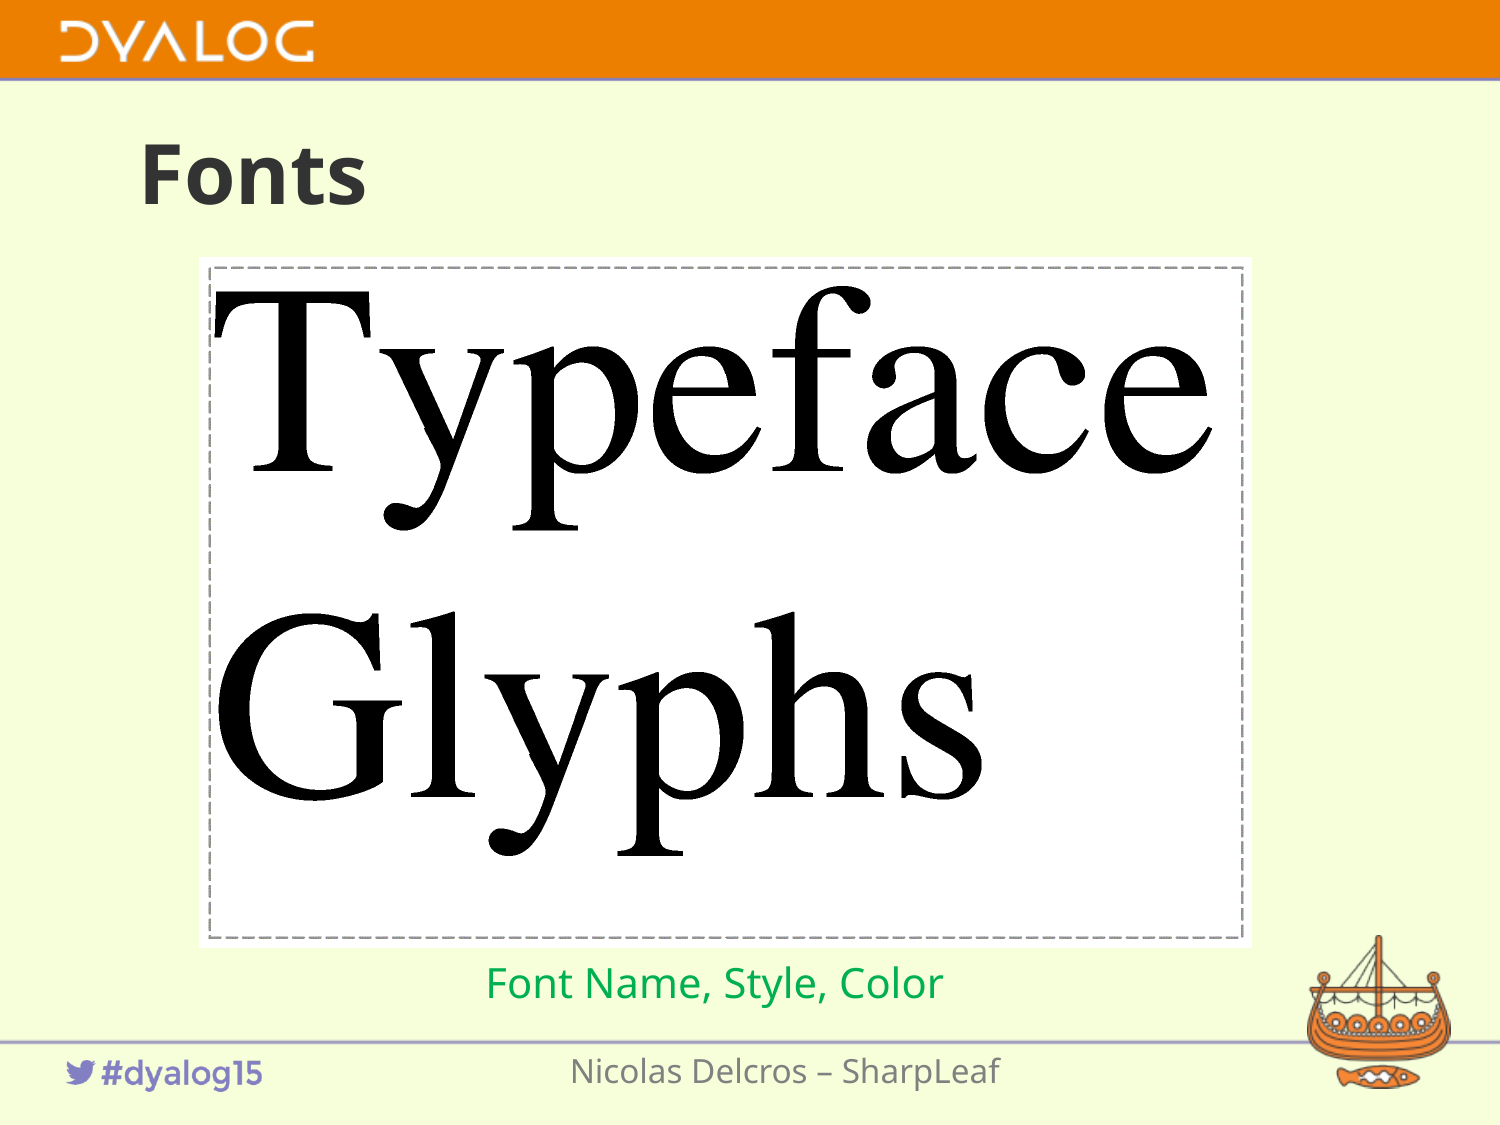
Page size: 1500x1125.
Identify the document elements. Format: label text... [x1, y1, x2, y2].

picture [0, 0, 1500, 1125]
text_box Font Name, Style, Color [199, 956, 1231, 1014]
text_box Fonts [123, 113, 1376, 254]
